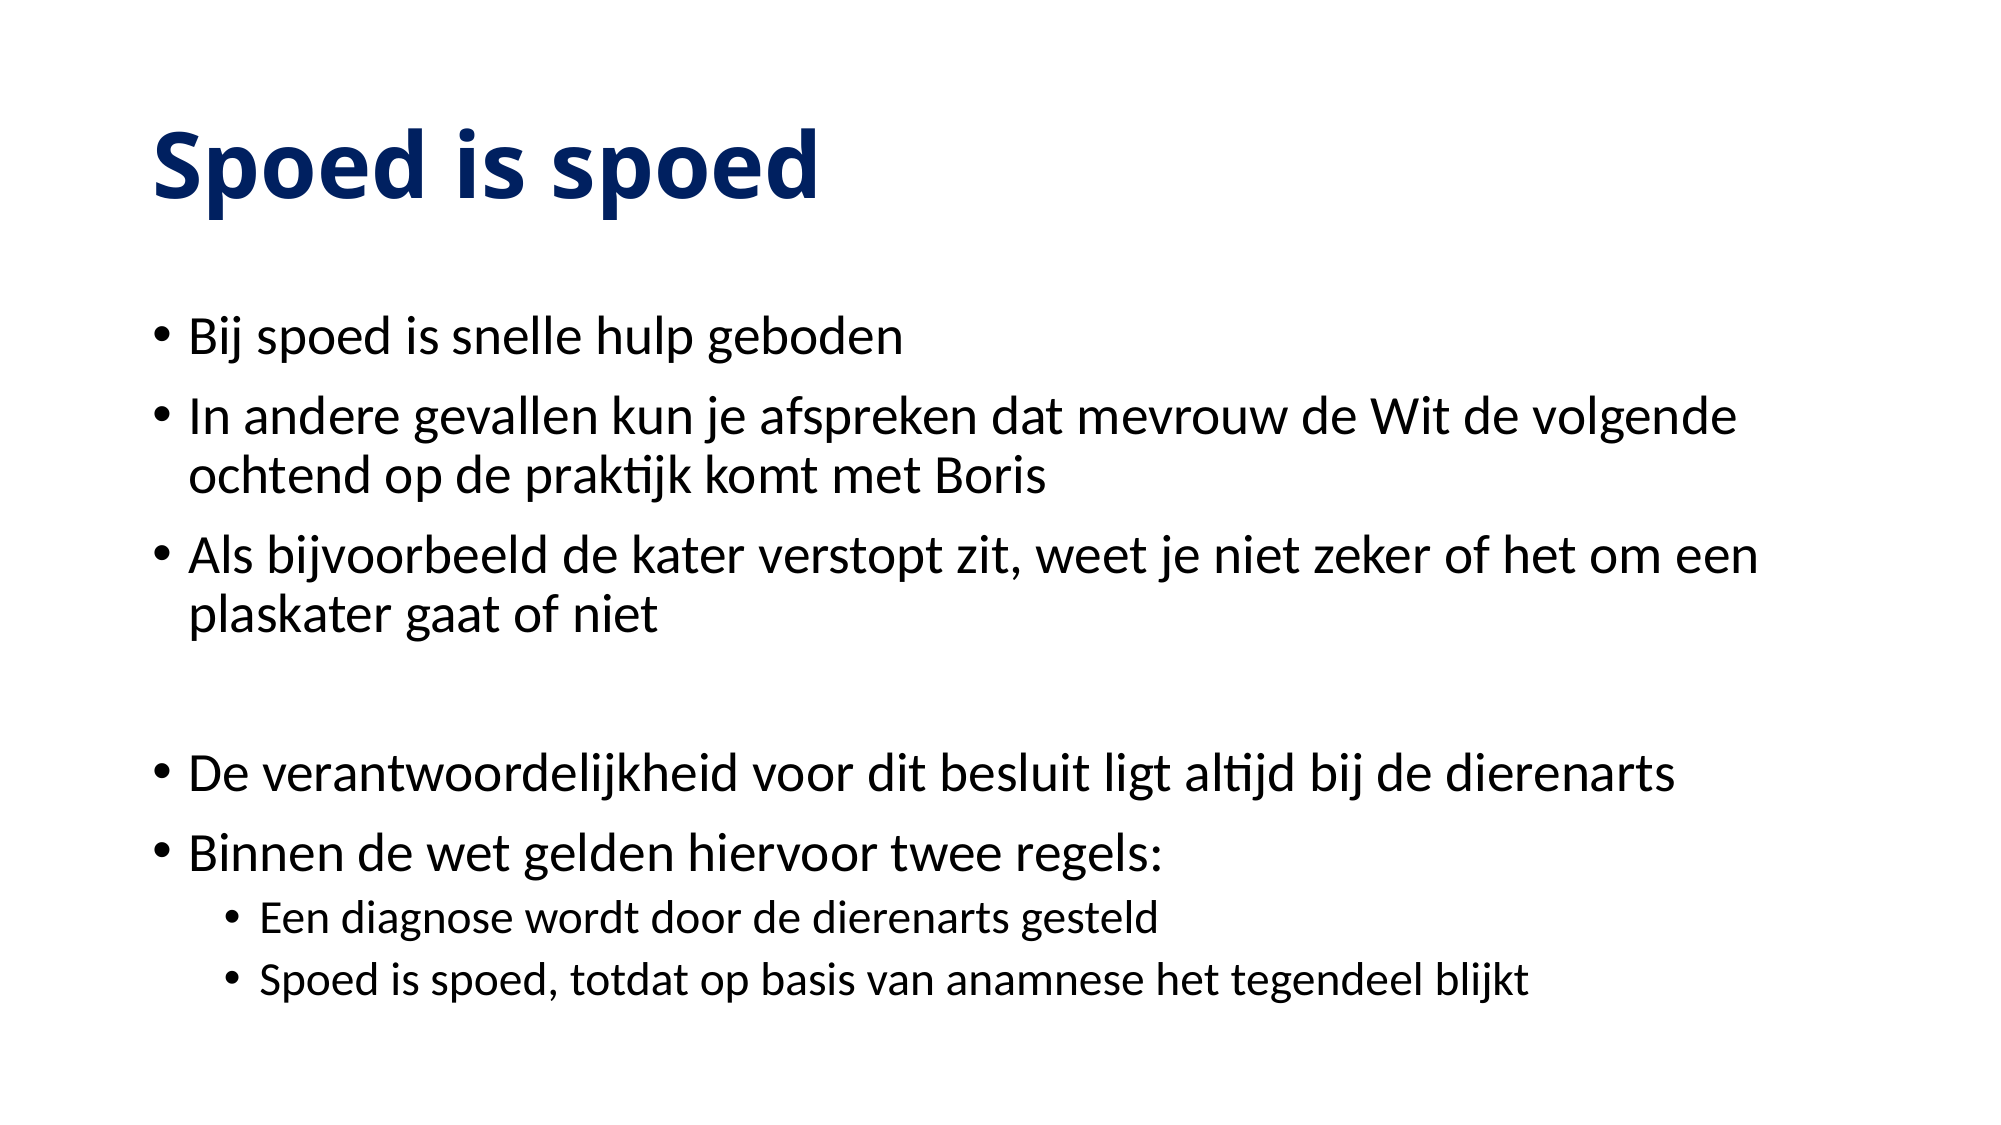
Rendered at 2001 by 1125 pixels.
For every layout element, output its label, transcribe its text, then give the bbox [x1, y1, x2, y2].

title Spoed is spoed [137, 59, 1863, 278]
list Bij spoed is snelle hulp geboden In andere gevallen kun je afspreken dat mevrouw de Wit de volgende ochtend op de praktijk komt met Boris Als bijvoorbeeld de kater verstopt zit, weet je niet zeker of het om een plaskater gaat of niet De verantwoordelijkheid voor dit besluit ligt altijd bij de dierenarts Binnen de wet gelden hiervoor twee regels: Een diagnose wordt door de dierenarts gesteld Spoed is spoed, totdat op basis van anamnese het tegendeel blijkt [137, 299, 1863, 1014]
